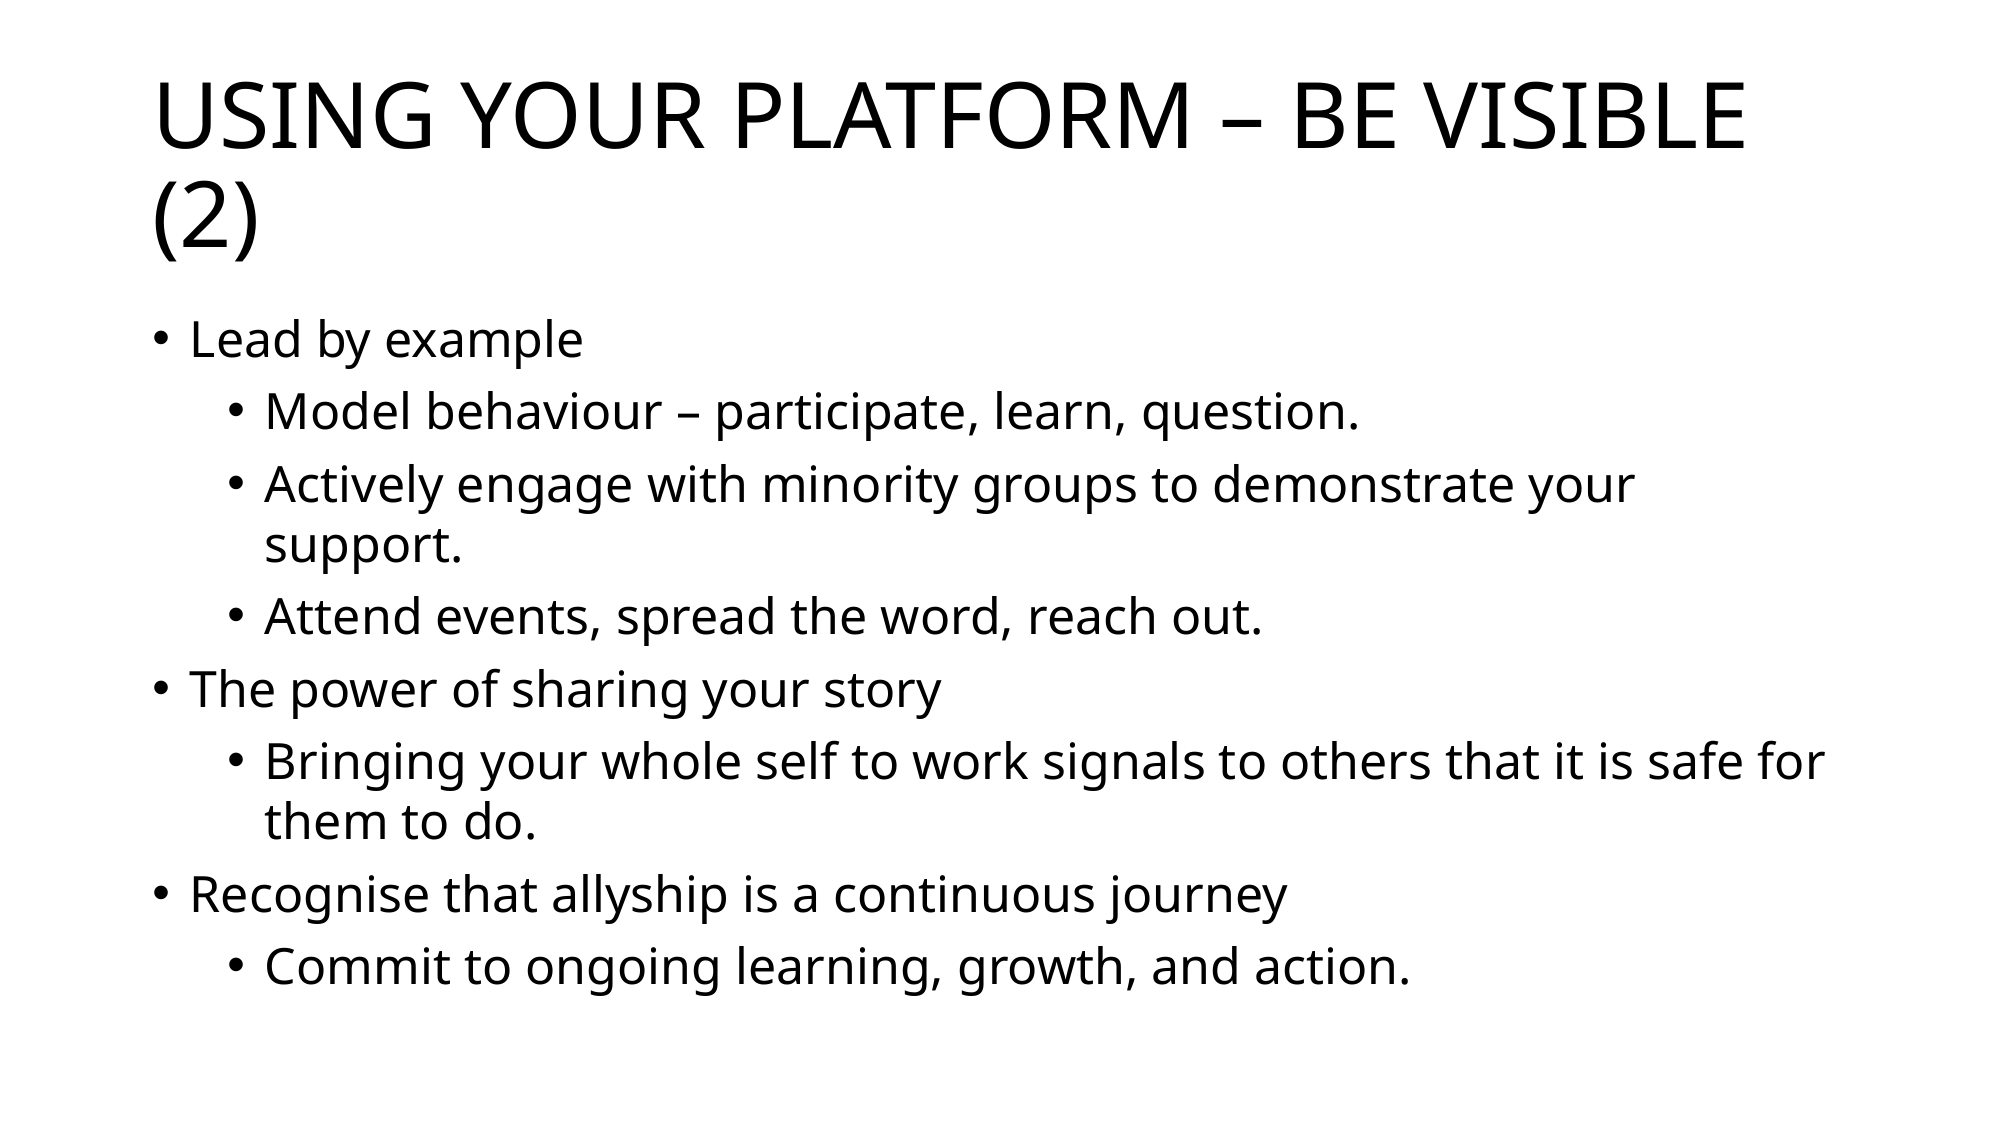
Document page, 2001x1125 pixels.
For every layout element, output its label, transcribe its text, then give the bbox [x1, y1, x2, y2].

list Lead by example Model behaviour – participate, learn, question. Actively engage with minority groups to demonstrate your support. Attend events, spread the word, reach out. The power of sharing your story Bringing your whole self to work signals to others that it is safe for them to do. Recognise that allyship is a continuous journey Commit to ongoing learning, growth, and action. [137, 299, 1863, 1034]
title USING YOUR PLATFORM – BE VISIBLE (2) [137, 59, 1863, 278]
